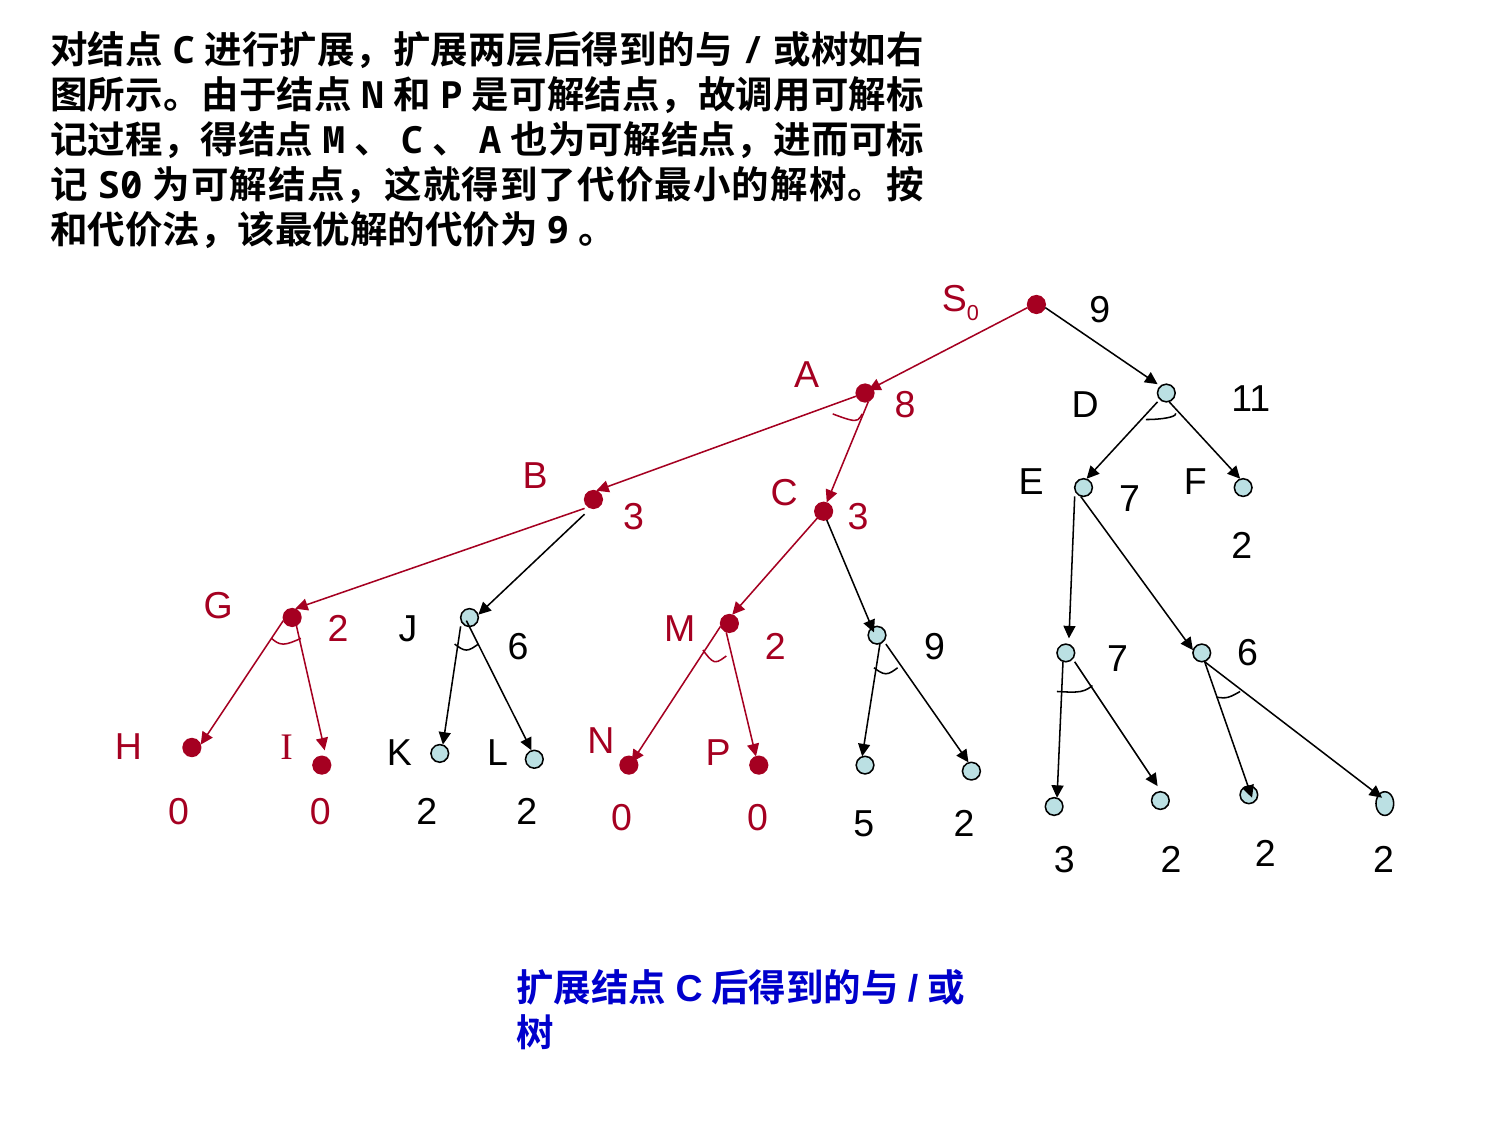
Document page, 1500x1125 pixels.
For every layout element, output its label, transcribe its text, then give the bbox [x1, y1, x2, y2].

text_box [319, 724, 328, 751]
text_box [832, 413, 863, 421]
text_box [1216, 691, 1241, 698]
text_box 2 [501, 780, 556, 840]
text_box M [649, 596, 715, 657]
text_box [1056, 685, 1092, 693]
text_box [873, 667, 898, 674]
text_box C [755, 460, 816, 521]
text_box [1051, 692, 1064, 798]
text_box [319, 756, 331, 774]
text_box [1217, 453, 1241, 479]
text_box J [383, 596, 443, 657]
text_box 扩展结点C后得到的与/或树 [501, 957, 1004, 1062]
text_box [749, 756, 768, 774]
text_box [631, 657, 701, 763]
text_box 3 [608, 484, 668, 545]
text_box 0 [153, 780, 213, 840]
text_box 0 [596, 785, 650, 846]
text_box F [1169, 449, 1217, 509]
text_box [732, 514, 821, 615]
text_box 2 [749, 614, 798, 675]
text_box [1157, 384, 1176, 402]
text_box 2 [939, 791, 999, 852]
text_box [816, 502, 832, 521]
text_box [1240, 787, 1258, 804]
text_box [702, 650, 727, 662]
text_box [283, 608, 302, 627]
text_box [885, 643, 969, 763]
text_box [1063, 496, 1076, 639]
text_box [720, 614, 739, 633]
text_box [1217, 698, 1254, 798]
text_box [868, 626, 886, 645]
text_box [525, 750, 544, 769]
text_box 3 [832, 484, 892, 545]
text_box H [100, 714, 160, 775]
text_box 2 [401, 780, 461, 840]
text_box [856, 756, 874, 774]
text_box [1375, 791, 1394, 816]
text_box [584, 490, 603, 509]
text_box [1089, 338, 1158, 385]
text_box [183, 738, 201, 757]
text_box I [265, 714, 319, 775]
text_box 对结点C进行扩展，扩展两层后得到的与/或树如右图所示。由于结点N和P是可解结点，故调用可解标记过程，得结点M、C、A也为可解结点，进而可标记S0为可解结点，这就得到了代价最小的解树。按和代价法，该最优解的代价为9。 [35, 18, 939, 259]
text_box 0 [295, 780, 349, 840]
text_box [430, 744, 449, 763]
text_box [1056, 644, 1075, 662]
text_box [621, 756, 638, 774]
text_box [1151, 791, 1170, 810]
text_box [1091, 687, 1158, 787]
text_box [1086, 415, 1145, 479]
text_box 7 [1092, 626, 1146, 687]
text_box A [779, 342, 839, 403]
text_box 7 [1104, 466, 1164, 527]
text_box 6 [1222, 620, 1282, 681]
text_box [1045, 797, 1063, 816]
text_box [596, 480, 608, 493]
text_box 2 [1145, 827, 1199, 887]
text_box G [188, 573, 248, 633]
text_box D [1056, 372, 1122, 433]
text_box 2 [1358, 827, 1418, 887]
text_box [962, 762, 981, 781]
text_box [478, 514, 585, 615]
text_box 3 [1039, 827, 1093, 887]
text_box 2 [312, 596, 367, 657]
text_box 2 [1216, 514, 1276, 574]
text_box [454, 644, 479, 651]
text_box [520, 727, 532, 751]
text_box 11 [1216, 366, 1306, 427]
text_box L [472, 720, 520, 781]
text_box B [507, 443, 562, 503]
text_box 6 [492, 614, 544, 675]
text_box [856, 384, 874, 402]
text_box [1027, 295, 1046, 314]
text_box N [572, 709, 626, 769]
text_box 9 [909, 614, 969, 675]
text_box [1229, 681, 1383, 798]
text_box [438, 647, 458, 745]
text_box [1234, 478, 1253, 497]
text_box [460, 608, 479, 627]
text_box [858, 670, 876, 757]
text_box 8 [879, 372, 933, 433]
text_box [295, 598, 312, 611]
text_box 0 [732, 785, 786, 846]
text_box S0 [927, 266, 1010, 333]
text_box K [372, 720, 426, 781]
text_box 9 [1074, 277, 1129, 338]
text_box [825, 488, 832, 503]
text_box [1074, 478, 1093, 497]
text_box [1192, 644, 1211, 662]
text_box 5 [838, 791, 898, 852]
text_box [726, 632, 760, 757]
text_box 2 [1240, 821, 1305, 882]
text_box [271, 638, 301, 645]
text_box [200, 620, 284, 745]
text_box P [690, 720, 744, 781]
text_box E [1003, 449, 1052, 509]
text_box [1080, 496, 1193, 651]
text_box [868, 378, 879, 391]
text_box [826, 520, 875, 633]
text_box [1145, 413, 1176, 420]
